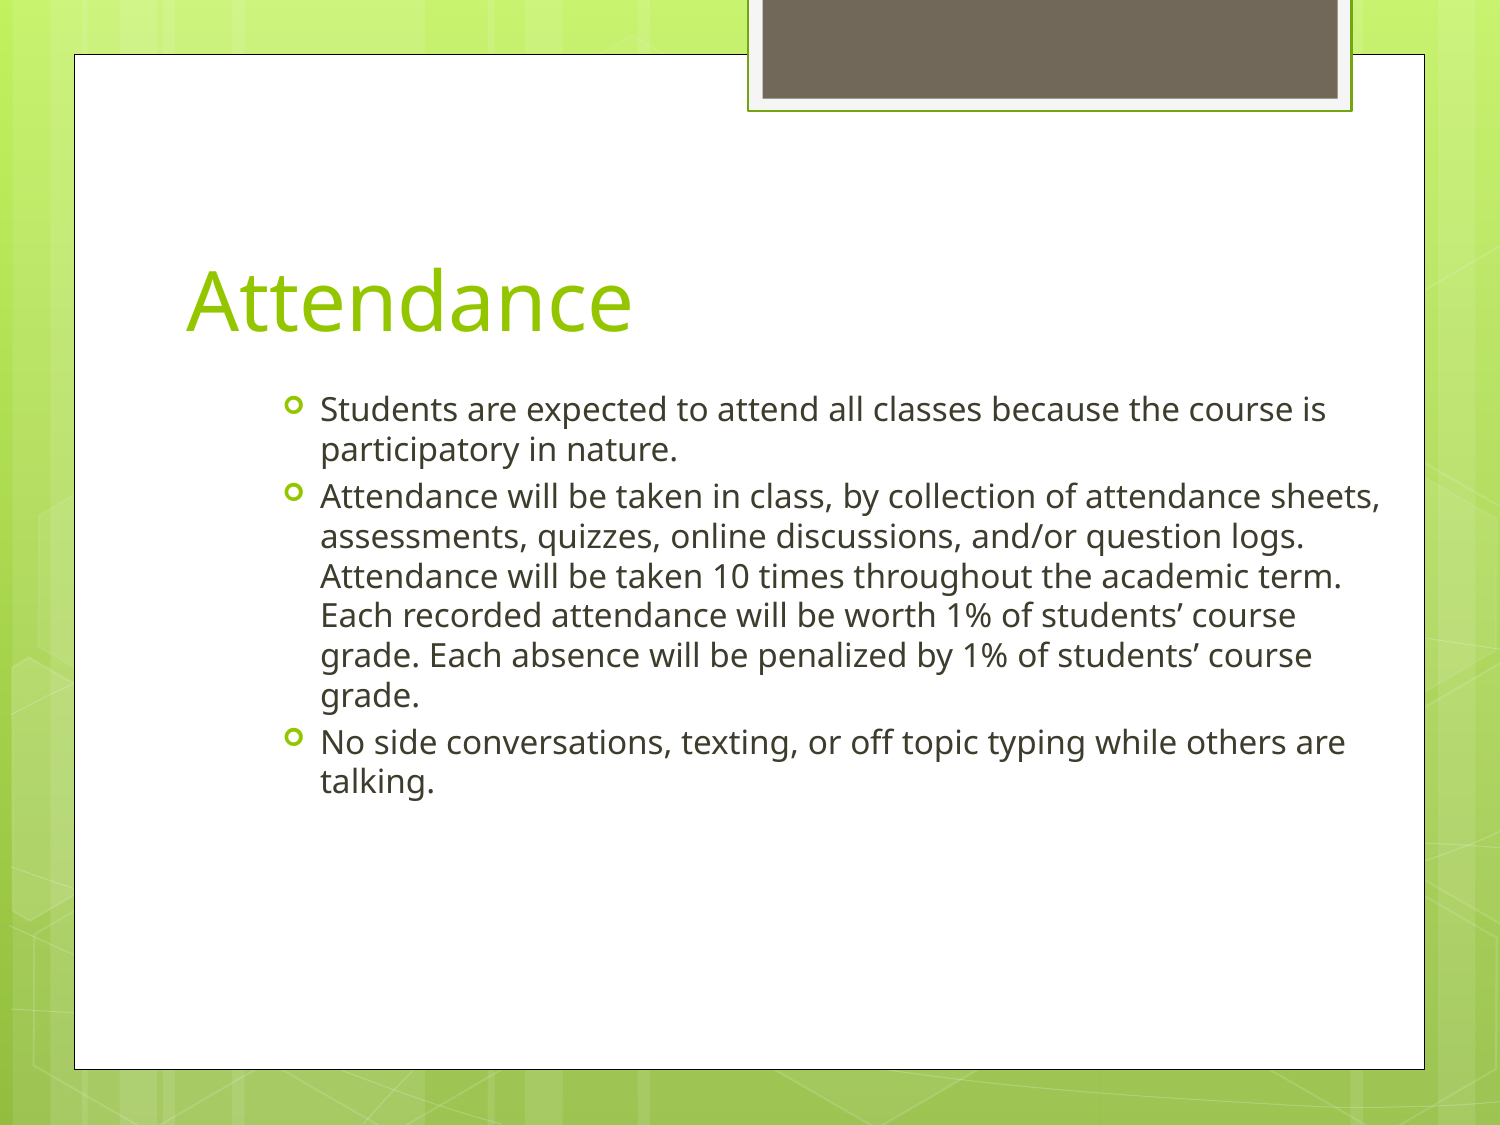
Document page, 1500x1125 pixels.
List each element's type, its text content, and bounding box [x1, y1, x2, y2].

list Students are expected to attend all classes because the course is participatory in nature. Attendance will be taken in class, by collection of attendance sheets, assessments, quizzes, online discussions, and/or question logs. Attendance will be taken 10 times throughout the academic term. Each recorded attendance will be worth 1% of students’ course grade. Each absence will be penalized by 1% of students’ course grade. No side conversations, texting, or off topic typing while others are talking. [87, 381, 1413, 957]
title Attendance [171, 168, 1324, 357]
